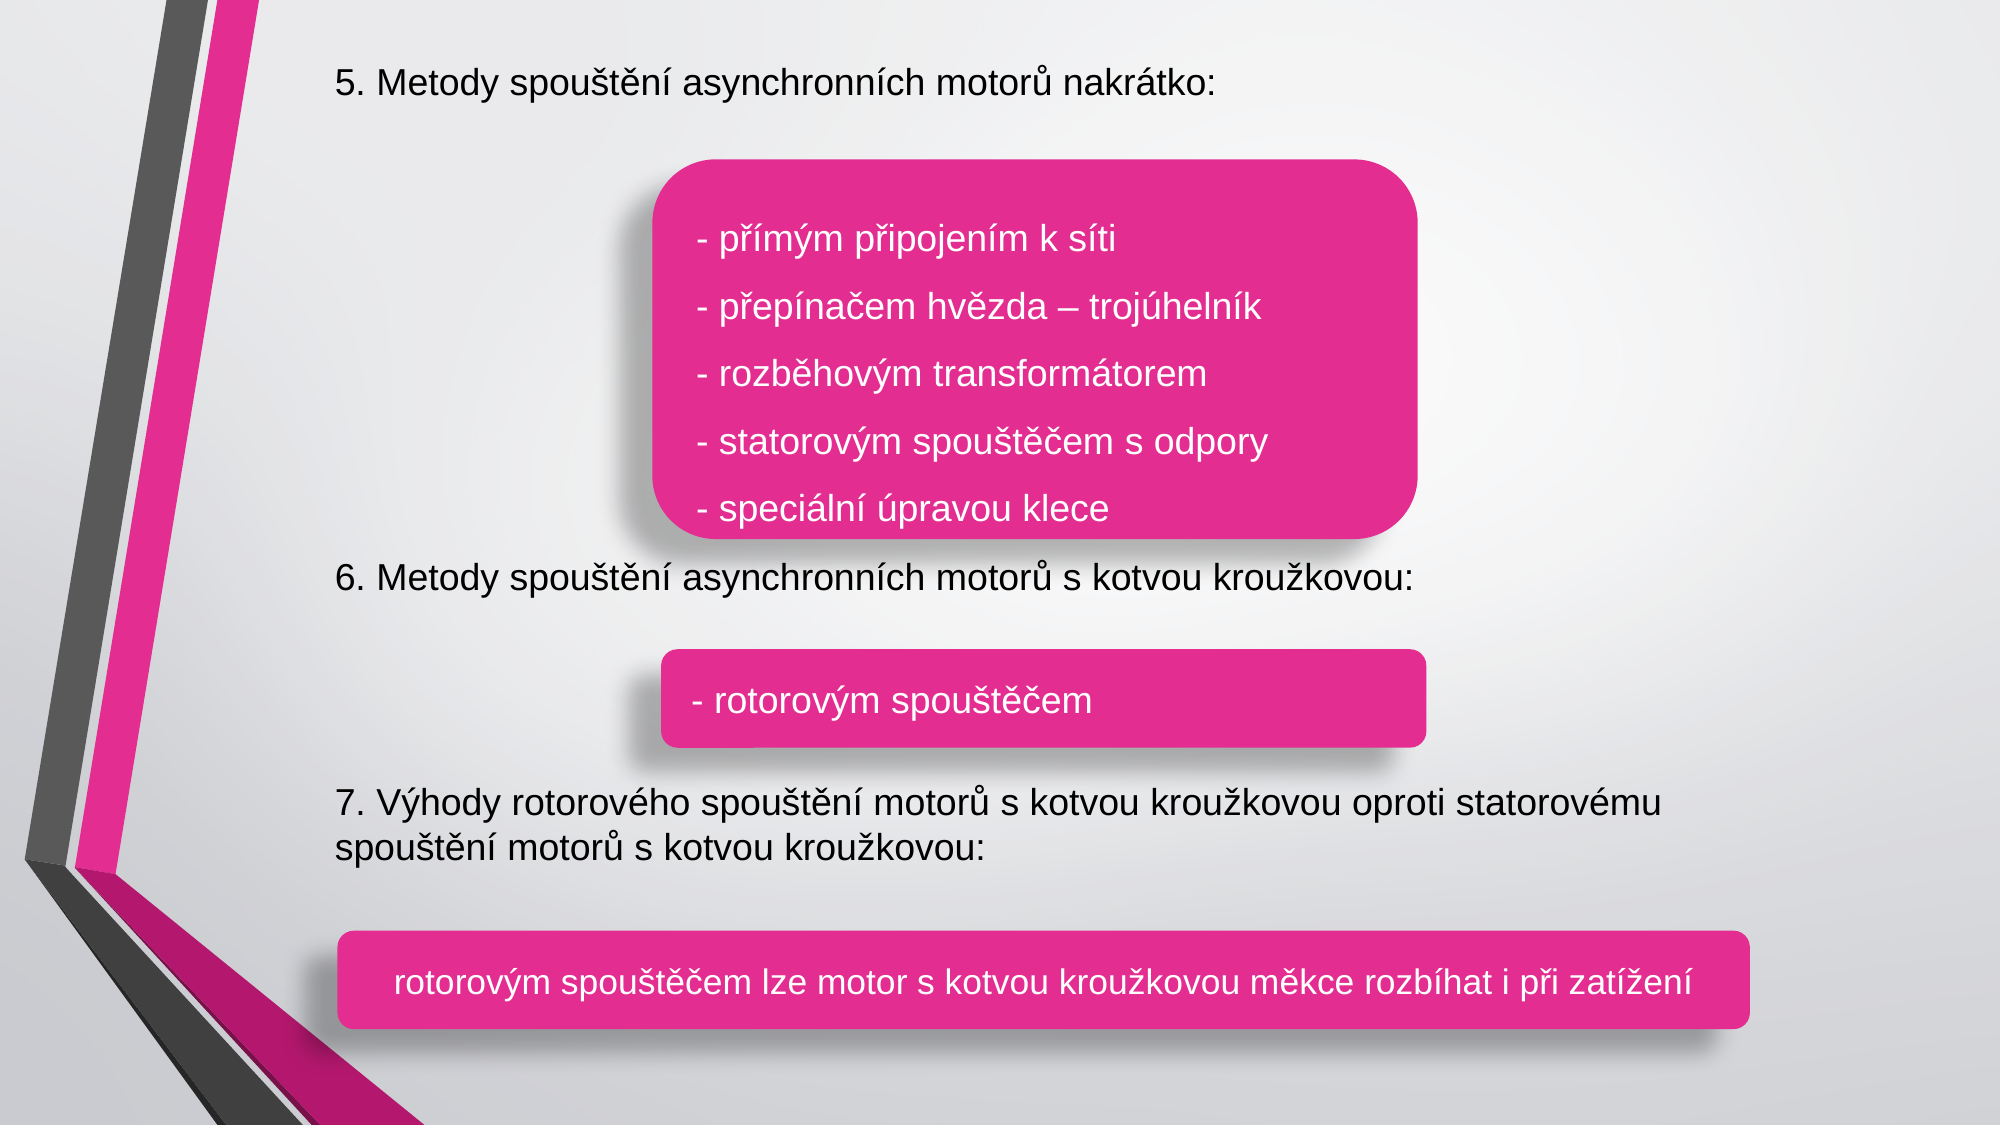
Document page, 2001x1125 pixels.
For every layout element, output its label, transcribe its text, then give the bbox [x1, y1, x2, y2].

text_box rotorovým spouštěčem lze motor s kotvou kroužkovou měkce rozbíhat i při zatížení [336, 929, 1752, 1031]
text_box - přímým připojením k síti - přepínačem hvězda – trojúhelník - rozběhovým transformátorem - statorovým spouštěčem s odpory - speciální úpravou klece [651, 158, 1419, 541]
text_box 5. Metody spouštění asynchronních motorů nakrátko: 6. Metody spouštění asynchronních motorů s kotvou kroužkovou: 7. Výhody rotorového spouštění motorů s kotvou kroužkovou oproti statorovému spouštění motorů s kotvou kroužkovou: [320, 0, 1750, 942]
text_box - rotorovým spouštěčem [659, 647, 1428, 750]
text_box 5. Metody spouštění asynchronních motorů nakrátko: 6. Metody spouštění asynchronních motorů s kotvou kroužkovou: 7. Výhody rotorového spouštění motorů s kotvou kroužkovou oproti statorovému spouštění motorů s kotvou kroužkovou: [320, 1022, 1750, 1125]
